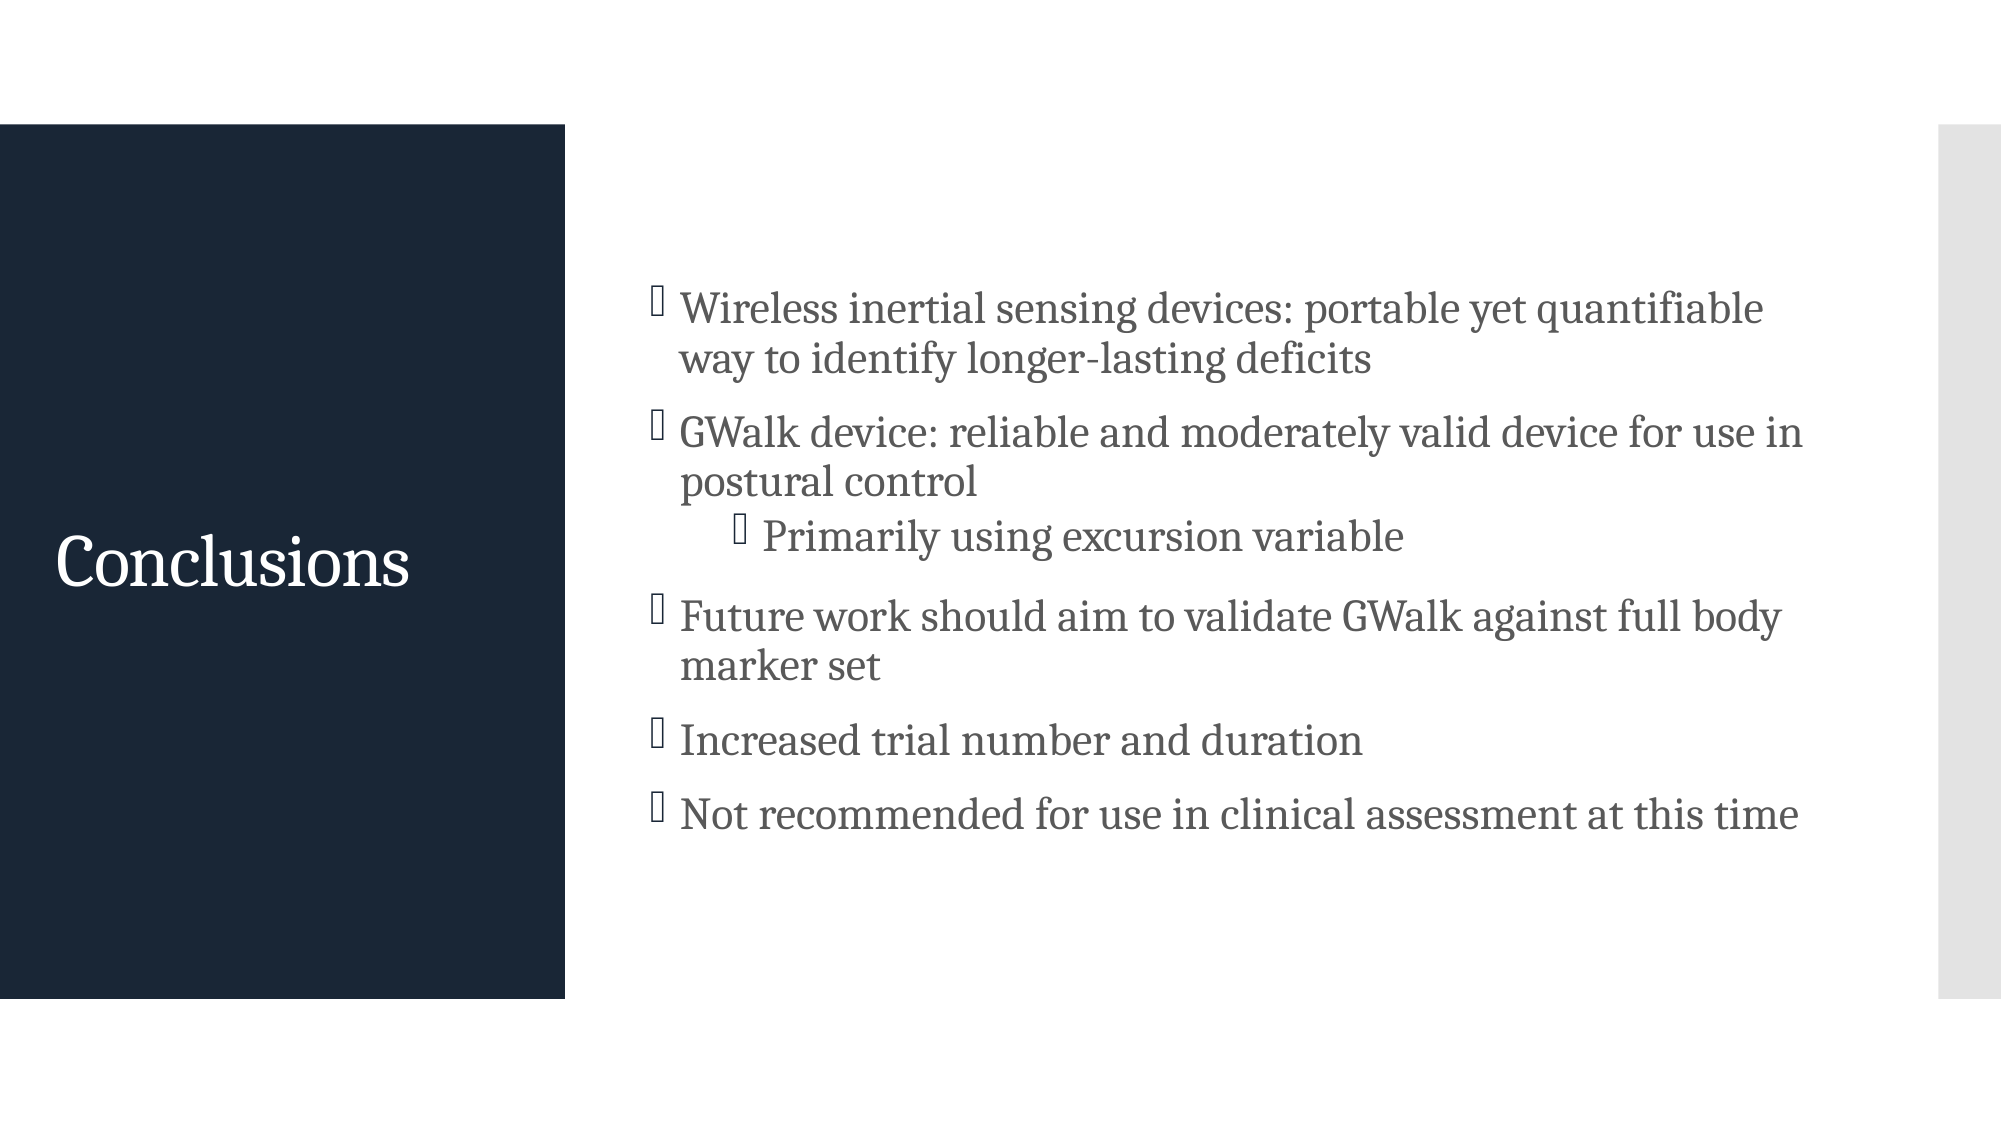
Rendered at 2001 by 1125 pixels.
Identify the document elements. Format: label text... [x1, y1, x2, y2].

list Wireless inertial sensing devices: portable yet quantifiable way to identify longer-lasting deficits GWalk device: reliable and moderately valid device for use in postural control Primarily using excursion variable Future work should aim to validate GWalk against full body marker set Increased trial number and duration Not recommended for use in clinical assessment at this time [634, 141, 1835, 982]
title Conclusions [41, 184, 525, 940]
